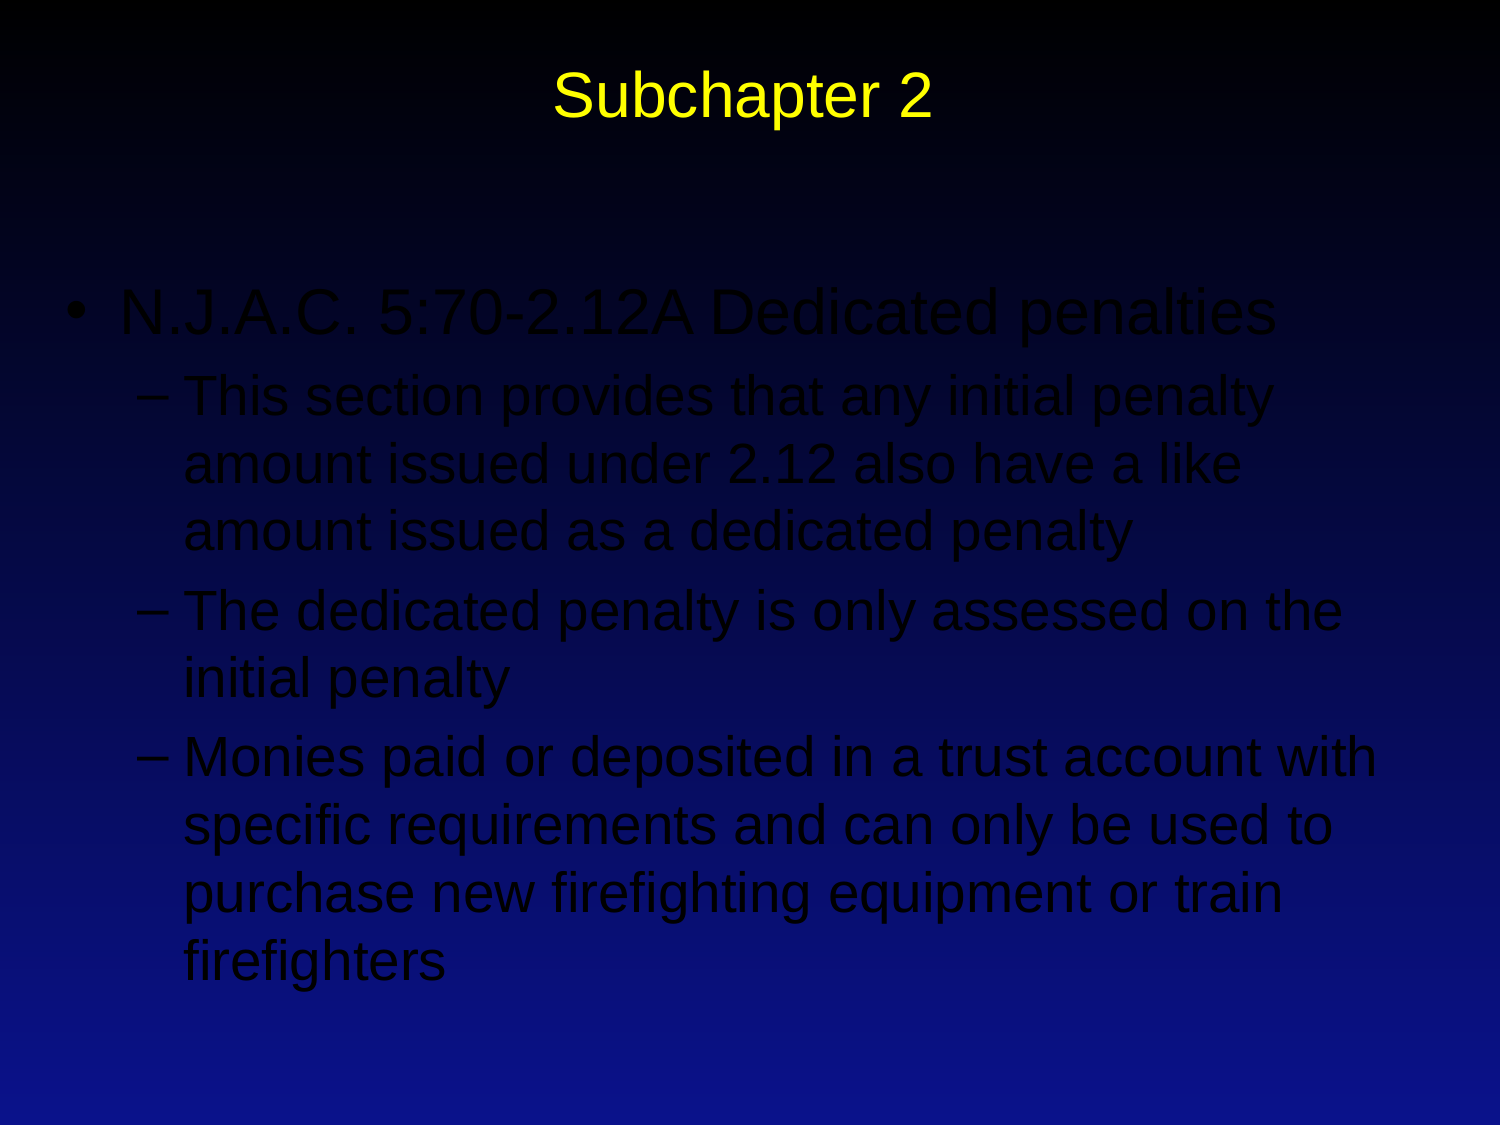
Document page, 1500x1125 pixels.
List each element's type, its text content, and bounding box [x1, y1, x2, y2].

title Subchapter 2 [125, 45, 1363, 138]
list N.J.A.C. 5:70-2.12A Dedicated penalties This section provides that any initial penalty amount issued under 2.12 also have a like amount issued as a dedicated penalty The dedicated penalty is only assessed on the initial penalty Monies paid or deposited in a trust account with specific requirements and can only be used to purchase new firefighting equipment or train firefighters [50, 262, 1450, 1005]
